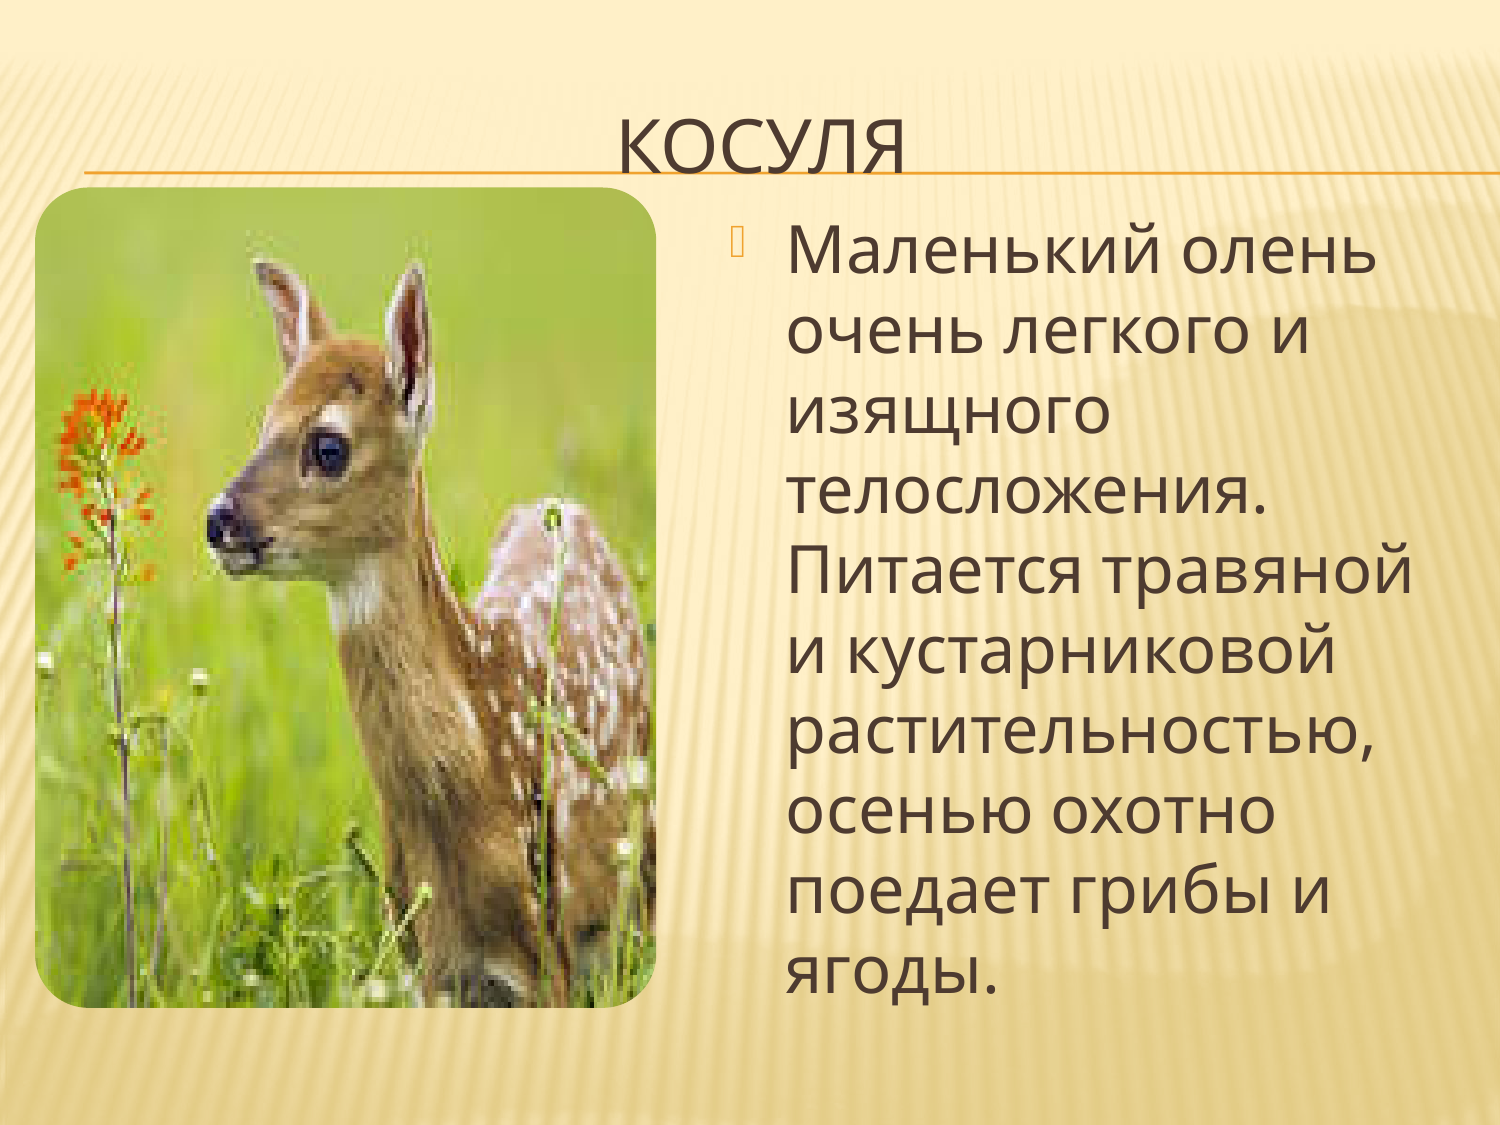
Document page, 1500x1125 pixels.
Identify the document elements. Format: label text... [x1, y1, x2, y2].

title Косуля [50, 75, 1475, 213]
picture [34, 187, 657, 1009]
list Маленький олень очень легкого и изящного телосложения. Питается травяной и кустарниковой растительностью, осенью охотно поедает грибы и ягоды. [714, 199, 1475, 1032]
